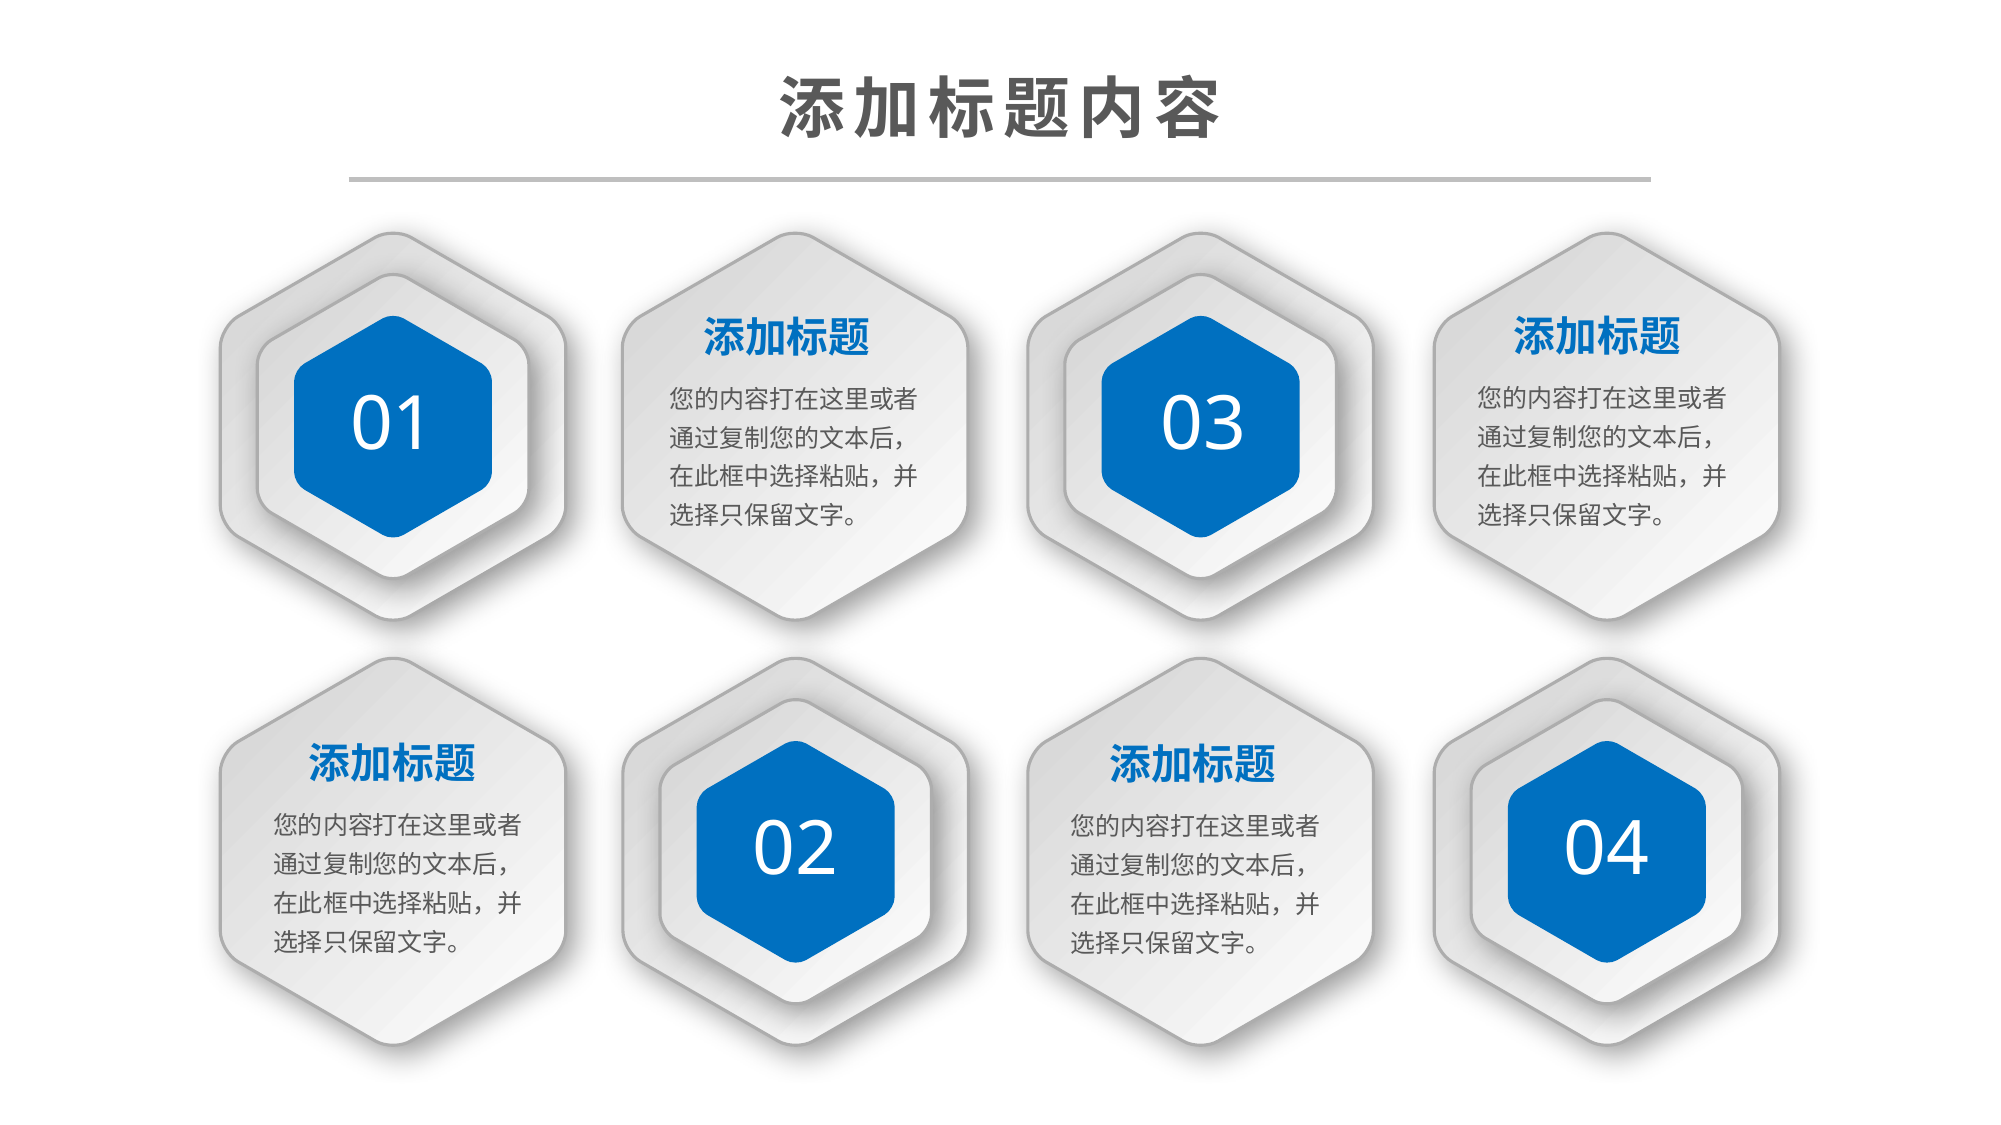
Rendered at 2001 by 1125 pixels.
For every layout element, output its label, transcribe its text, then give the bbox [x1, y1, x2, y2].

text_box [696, 741, 895, 963]
text_box [1027, 730, 1374, 1046]
text_box [659, 699, 932, 1004]
text_box [220, 658, 566, 1046]
text_box [220, 233, 566, 621]
text_box [622, 306, 968, 621]
text_box 02 [732, 792, 859, 897]
text_box [1065, 658, 1336, 730]
text_box [1434, 658, 1780, 1046]
text_box [1434, 306, 1780, 621]
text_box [1059, 730, 1337, 965]
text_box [261, 729, 540, 964]
text_box [294, 315, 492, 538]
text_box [1466, 302, 1744, 538]
text_box [1064, 274, 1337, 579]
text_box [1471, 699, 1743, 1004]
text_box [1101, 315, 1300, 538]
text_box 03 [1126, 367, 1282, 472]
text_box [1507, 741, 1706, 963]
text_box 04 [1543, 792, 1671, 897]
text_box [1477, 233, 1737, 302]
text_box [1027, 233, 1374, 621]
text_box 01 [329, 367, 457, 472]
text_box [622, 658, 969, 1046]
text_box [665, 233, 926, 302]
text_box [257, 274, 529, 579]
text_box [657, 302, 936, 538]
